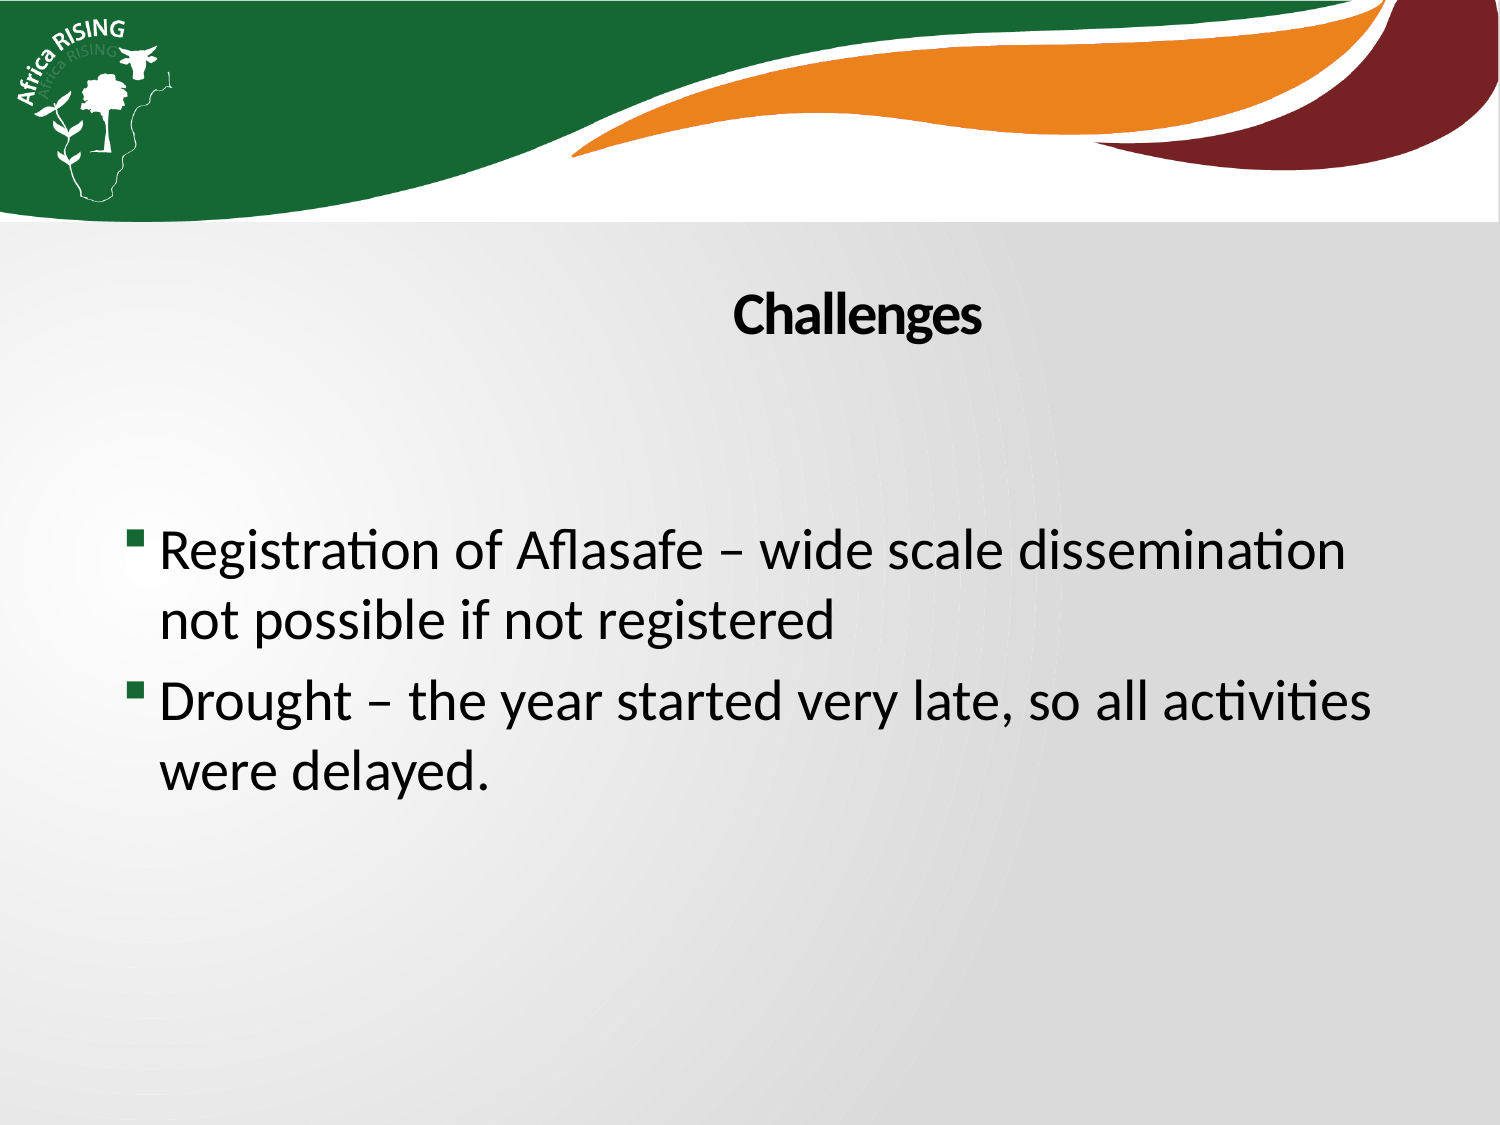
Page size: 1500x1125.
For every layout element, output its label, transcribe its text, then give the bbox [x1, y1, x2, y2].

list Registration of Aflasafe – wide scale dissemination not possible if not registered Drought – the year started very late, so all activities were delayed. [88, 503, 1439, 910]
picture [0, 0, 1499, 222]
title Challenges [383, 267, 1334, 355]
